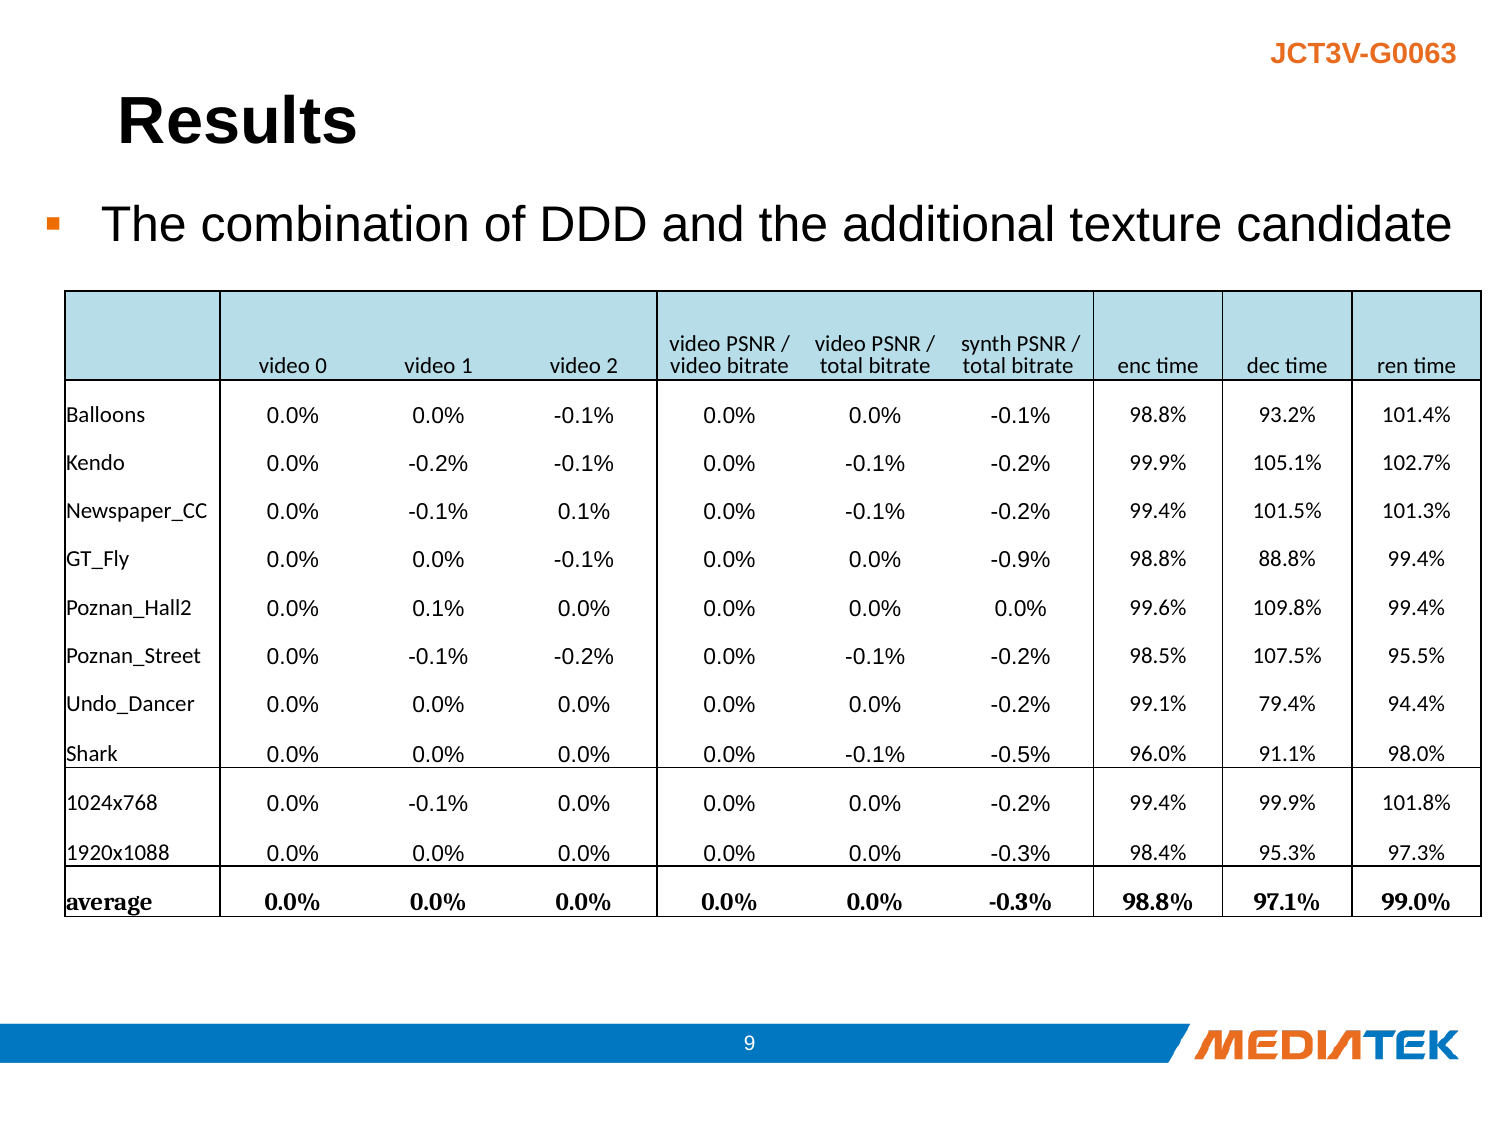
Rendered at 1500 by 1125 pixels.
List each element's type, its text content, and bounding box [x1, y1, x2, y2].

table_cell -0.2% [948, 669, 1093, 717]
table_cell 0.0% [658, 428, 802, 476]
table_cell -0.2% [948, 428, 1093, 476]
table_cell 99.1% [1094, 669, 1222, 717]
table_cell -0.1% [511, 524, 656, 573]
table_header video 2 [511, 292, 656, 379]
table_cell -0.2% [511, 621, 656, 669]
table_cell -0.1% [366, 768, 511, 816]
table_cell 0.0% [221, 428, 366, 476]
table_cell 105.1% [1223, 428, 1351, 476]
list The combination of DDD and the additional texture candidate [29, 184, 1482, 998]
table_cell 88.8% [1223, 524, 1351, 573]
table_cell 0.0% [221, 621, 366, 669]
table_cell 99.9% [1094, 428, 1222, 476]
table_cell 0.1% [366, 573, 511, 621]
table_cell 99.4% [1094, 476, 1222, 524]
table_cell -0.1% [802, 621, 948, 669]
table_cell 98.8% [1094, 867, 1222, 916]
table_cell 99.4% [1094, 768, 1222, 816]
table_cell Poznan_Street [66, 621, 219, 669]
table_cell 0.0% [802, 768, 948, 816]
table_cell 0.0% [511, 816, 656, 865]
table_header dec time [1223, 292, 1351, 379]
table_cell 95.5% [1353, 621, 1480, 669]
table_cell 0.0% [221, 476, 366, 524]
table_header synth PSNR / total bitrate [948, 292, 1093, 379]
table_cell 101.8% [1353, 768, 1480, 816]
table_cell 95.3% [1223, 816, 1351, 865]
table_cell 0.0% [221, 524, 366, 573]
table_cell -0.1% [366, 621, 511, 669]
table_cell 99.6% [1094, 573, 1222, 621]
table_header video 1 [366, 292, 511, 379]
table_cell 109.8% [1223, 573, 1351, 621]
table_cell 79.4% [1223, 669, 1351, 717]
table_cell -0.1% [948, 381, 1093, 428]
table_cell 101.3% [1353, 476, 1480, 524]
table_cell 101.4% [1353, 381, 1480, 428]
table_cell -0.9% [948, 524, 1093, 573]
table_cell 0.0% [658, 381, 802, 428]
table_cell 0.0% [658, 476, 802, 524]
table_cell 97.1% [1223, 867, 1351, 916]
table_cell -0.5% [948, 717, 1093, 767]
table_cell -0.1% [511, 428, 656, 476]
table_header [66, 292, 219, 379]
table_header video PSNR / total bitrate [802, 292, 948, 379]
table_cell 0.0% [658, 573, 802, 621]
table_cell -0.1% [511, 381, 656, 428]
table_cell 0.0% [658, 524, 802, 573]
table_header video PSNR / video bitrate [658, 292, 802, 379]
table_cell 98.0% [1353, 717, 1480, 767]
table_cell -0.3% [948, 816, 1093, 865]
table_cell 0.0% [366, 816, 511, 865]
table_cell 0.0% [802, 381, 948, 428]
picture [789, 1023, 1459, 1063]
table_header ren time [1353, 292, 1480, 379]
table_cell 0.0% [658, 867, 802, 916]
table_cell Kendo [66, 428, 219, 476]
table_cell 0.1% [511, 476, 656, 524]
table_cell Balloons [66, 381, 219, 428]
table_cell 99.4% [1353, 524, 1480, 573]
table_cell 0.0% [221, 816, 366, 865]
table_cell 0.0% [366, 381, 511, 428]
table_cell -0.2% [366, 428, 511, 476]
table_cell 0.0% [221, 573, 366, 621]
table_cell 0.0% [511, 867, 656, 916]
table_cell 99.4% [1353, 573, 1480, 621]
table_header enc time [1094, 292, 1222, 379]
table_cell 96.0% [1094, 717, 1222, 767]
table_cell average [66, 867, 219, 916]
table_cell -0.1% [802, 428, 948, 476]
table_cell 0.0% [802, 573, 948, 621]
table_cell 0.0% [221, 381, 366, 428]
table_cell 107.5% [1223, 621, 1351, 669]
table_cell 0.0% [366, 669, 511, 717]
table_cell 0.0% [658, 669, 802, 717]
table_cell Shark [66, 717, 219, 767]
table_cell 0.0% [658, 717, 802, 767]
title Results [102, 62, 1426, 172]
table_cell 0.0% [366, 867, 511, 916]
table_cell 1024x768 [66, 768, 219, 816]
table_cell 97.3% [1353, 816, 1480, 865]
table_cell 102.7% [1353, 428, 1480, 476]
picture [0, 1023, 711, 1063]
table_cell -0.2% [948, 768, 1093, 816]
table_cell 0.0% [221, 768, 366, 816]
table_cell 0.0% [658, 816, 802, 865]
table_cell Poznan_Hall2 [66, 573, 219, 621]
table_cell 0.0% [802, 816, 948, 865]
table_cell -0.1% [802, 476, 948, 524]
table_cell 0.0% [221, 867, 366, 916]
table_cell 0.0% [511, 717, 656, 767]
table_cell 94.4% [1353, 669, 1480, 717]
table_cell 0.0% [948, 573, 1093, 621]
table_cell 98.4% [1094, 816, 1222, 865]
table_cell 0.0% [221, 717, 366, 767]
table_cell 0.0% [366, 524, 511, 573]
table_cell 0.0% [366, 717, 511, 767]
table_cell 99.0% [1353, 867, 1480, 916]
table_cell 0.0% [511, 669, 656, 717]
table_cell 0.0% [802, 669, 948, 717]
table_cell -0.2% [948, 476, 1093, 524]
table_cell 99.9% [1223, 768, 1351, 816]
table_cell 0.0% [658, 768, 802, 816]
table_cell 98.8% [1094, 381, 1222, 428]
table_cell 0.0% [511, 768, 656, 816]
table_cell -0.1% [802, 717, 948, 767]
table_cell 98.8% [1094, 524, 1222, 573]
table_cell 101.5% [1223, 476, 1351, 524]
table_cell 0.0% [511, 573, 656, 621]
table_cell 0.0% [802, 524, 948, 573]
table_cell 91.1% [1223, 717, 1351, 767]
table_cell GT_Fly [66, 524, 219, 573]
table_cell 93.2% [1223, 381, 1351, 428]
slide_number 8 [711, 1022, 789, 1090]
table_cell Undo_Dancer [66, 669, 219, 717]
table_cell -0.3% [948, 867, 1093, 916]
table_cell 0.0% [221, 669, 366, 717]
table_cell Newspaper_CC [66, 476, 219, 524]
table_cell 0.0% [658, 621, 802, 669]
table_cell -0.2% [948, 621, 1093, 669]
table_header video 0 [221, 292, 366, 379]
table_cell -0.1% [366, 476, 511, 524]
table_cell 1920x1088 [66, 816, 219, 865]
table_cell 98.5% [1094, 621, 1222, 669]
table_cell 0.0% [802, 867, 948, 916]
